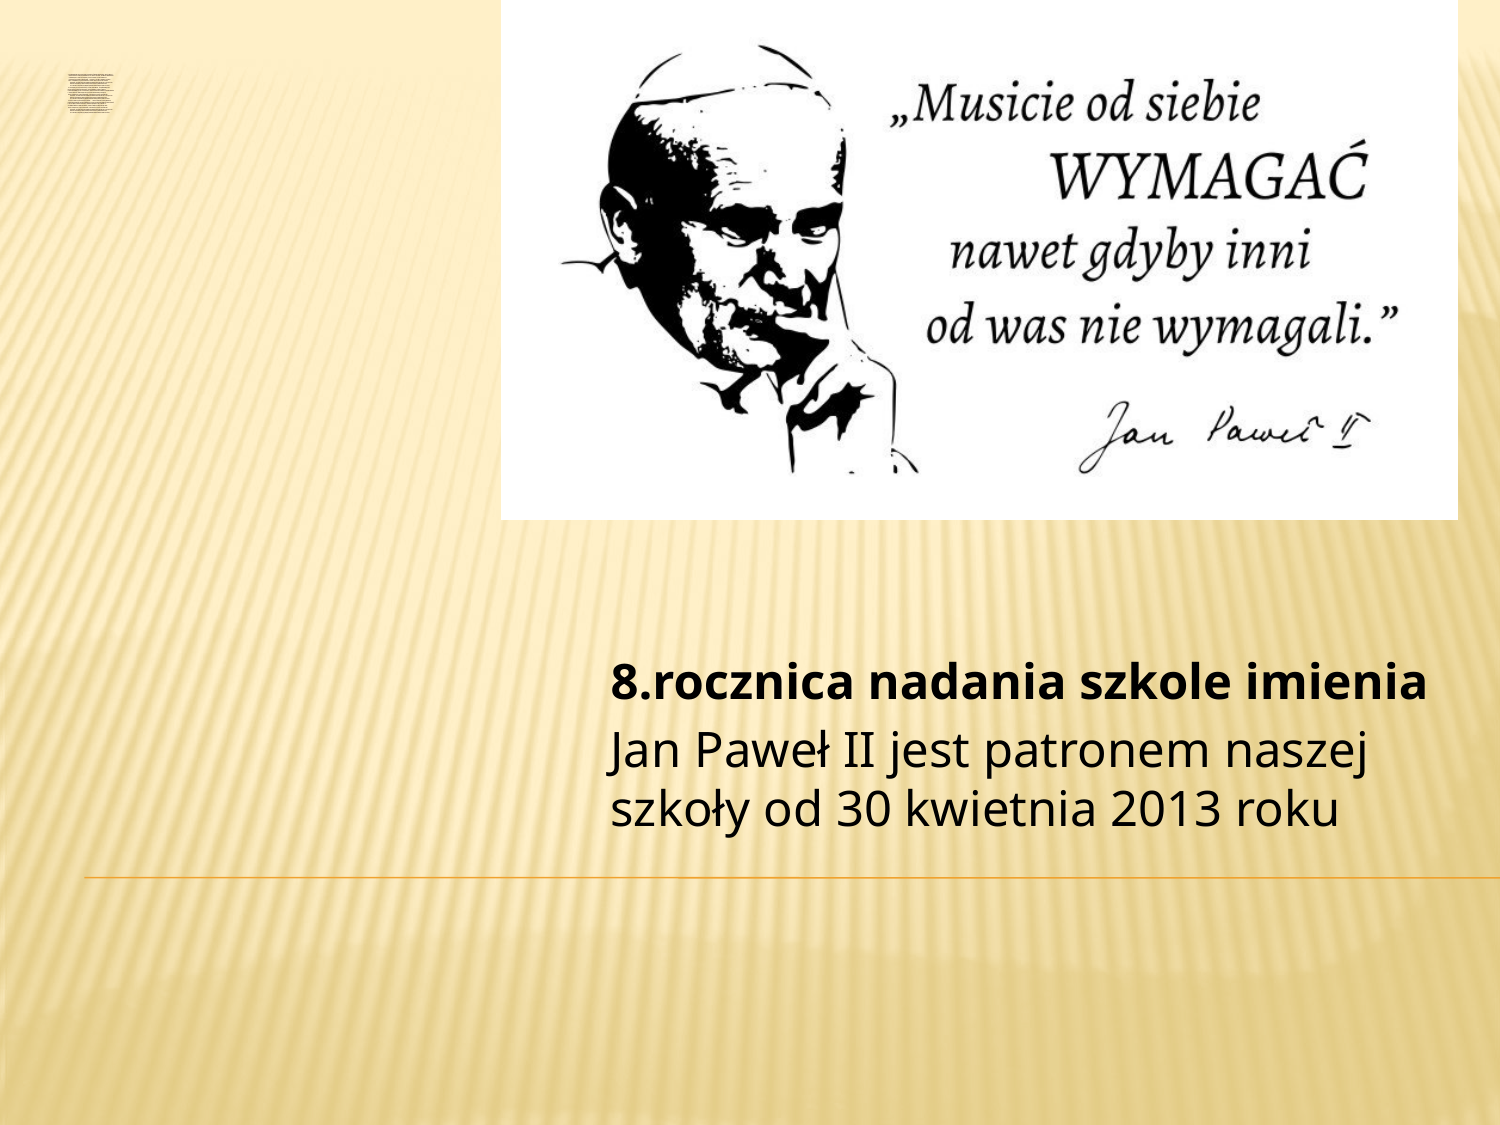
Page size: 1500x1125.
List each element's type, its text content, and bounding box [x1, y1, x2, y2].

picture [501, 0, 1459, 521]
subtitle 8.rocznica nadania szkole imienia Jan Paweł II jest patronem naszej szkoły od 30 kwietnia 2013 roku [595, 637, 1450, 844]
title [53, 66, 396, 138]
